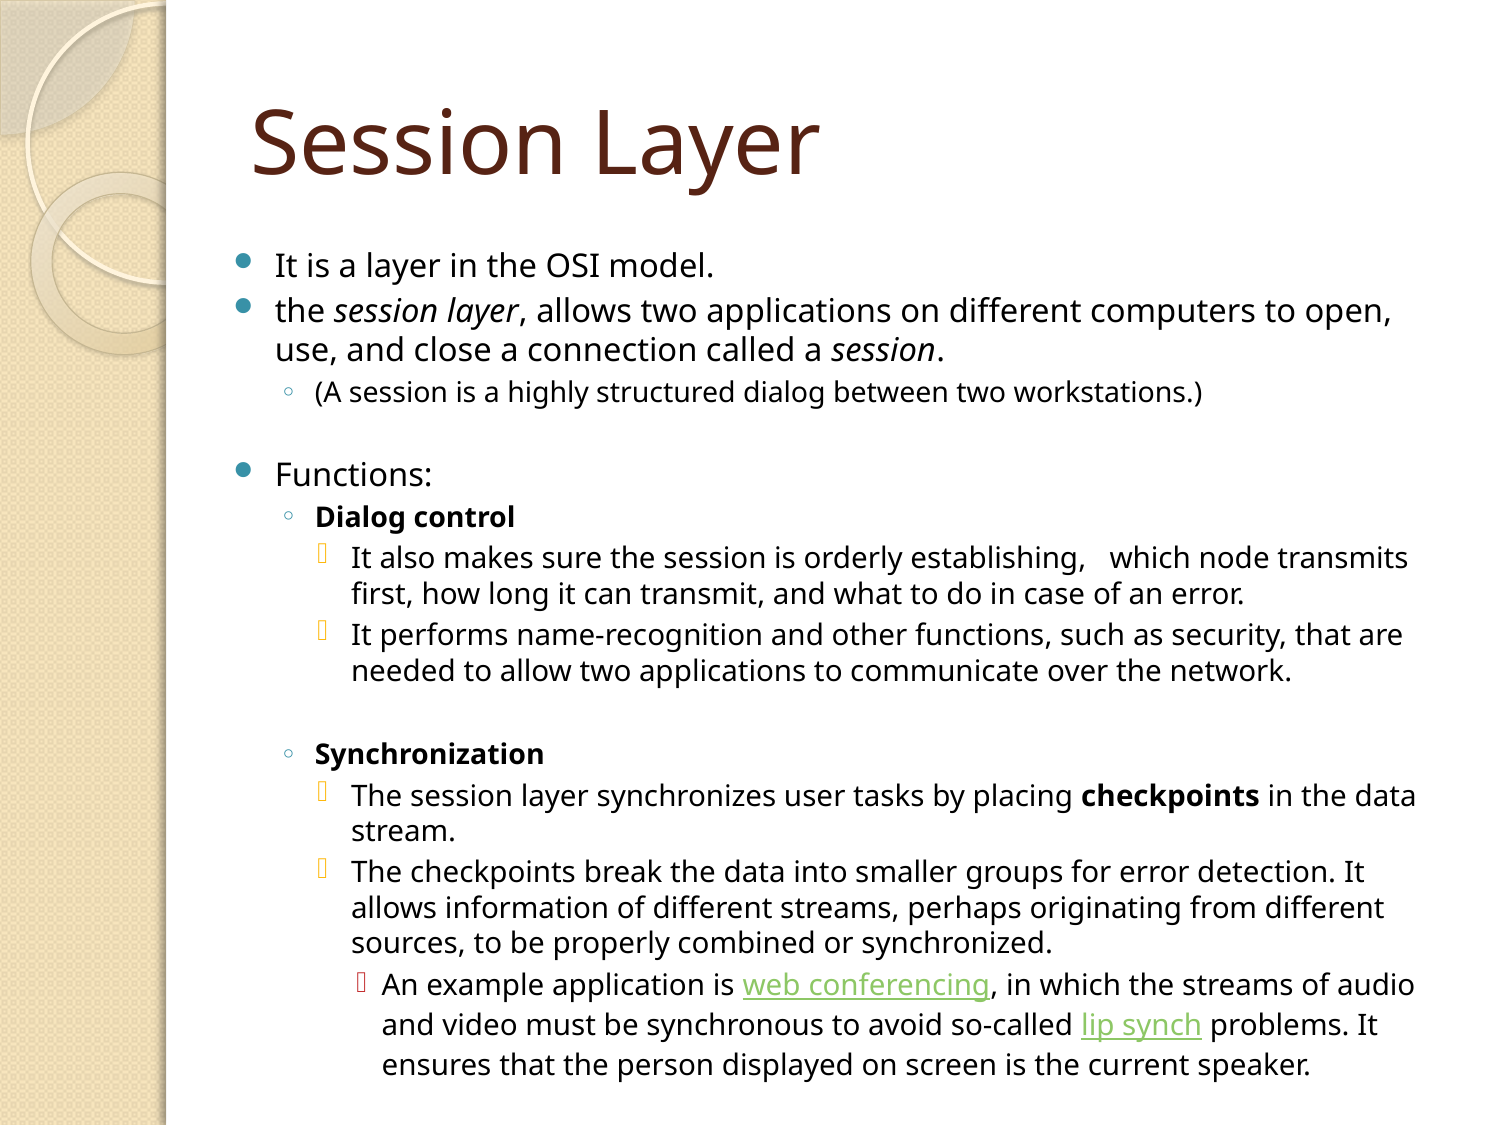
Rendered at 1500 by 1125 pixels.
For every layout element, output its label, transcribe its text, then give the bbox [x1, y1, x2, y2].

list It is a layer in the OSI model. the session layer, allows two applications on different computers to open, use, and close a connection called a session. (A session is a highly structured dialog between two workstations.) Functions: Dialog control It also makes sure the session is orderly establishing, which node transmits first, how long it can transmit, and what to do in case of an error. It performs name-recognition and other functions, such as security, that are needed to allow two applications to communicate over the network. Synchronization The session layer synchronizes user tasks by placing checkpoints in the data stream. The checkpoints break the data into smaller groups for error detection. It allows information of different streams, perhaps originating from different sources, to be properly combined or synchronized. An example application is web conferencing, in which the streams of audio and video must be synchronous to avoid so-called lip synch problems. It ensures that the person displayed on screen is the current speaker. [206, 237, 1437, 1125]
title Session Layer [235, 45, 1466, 233]
